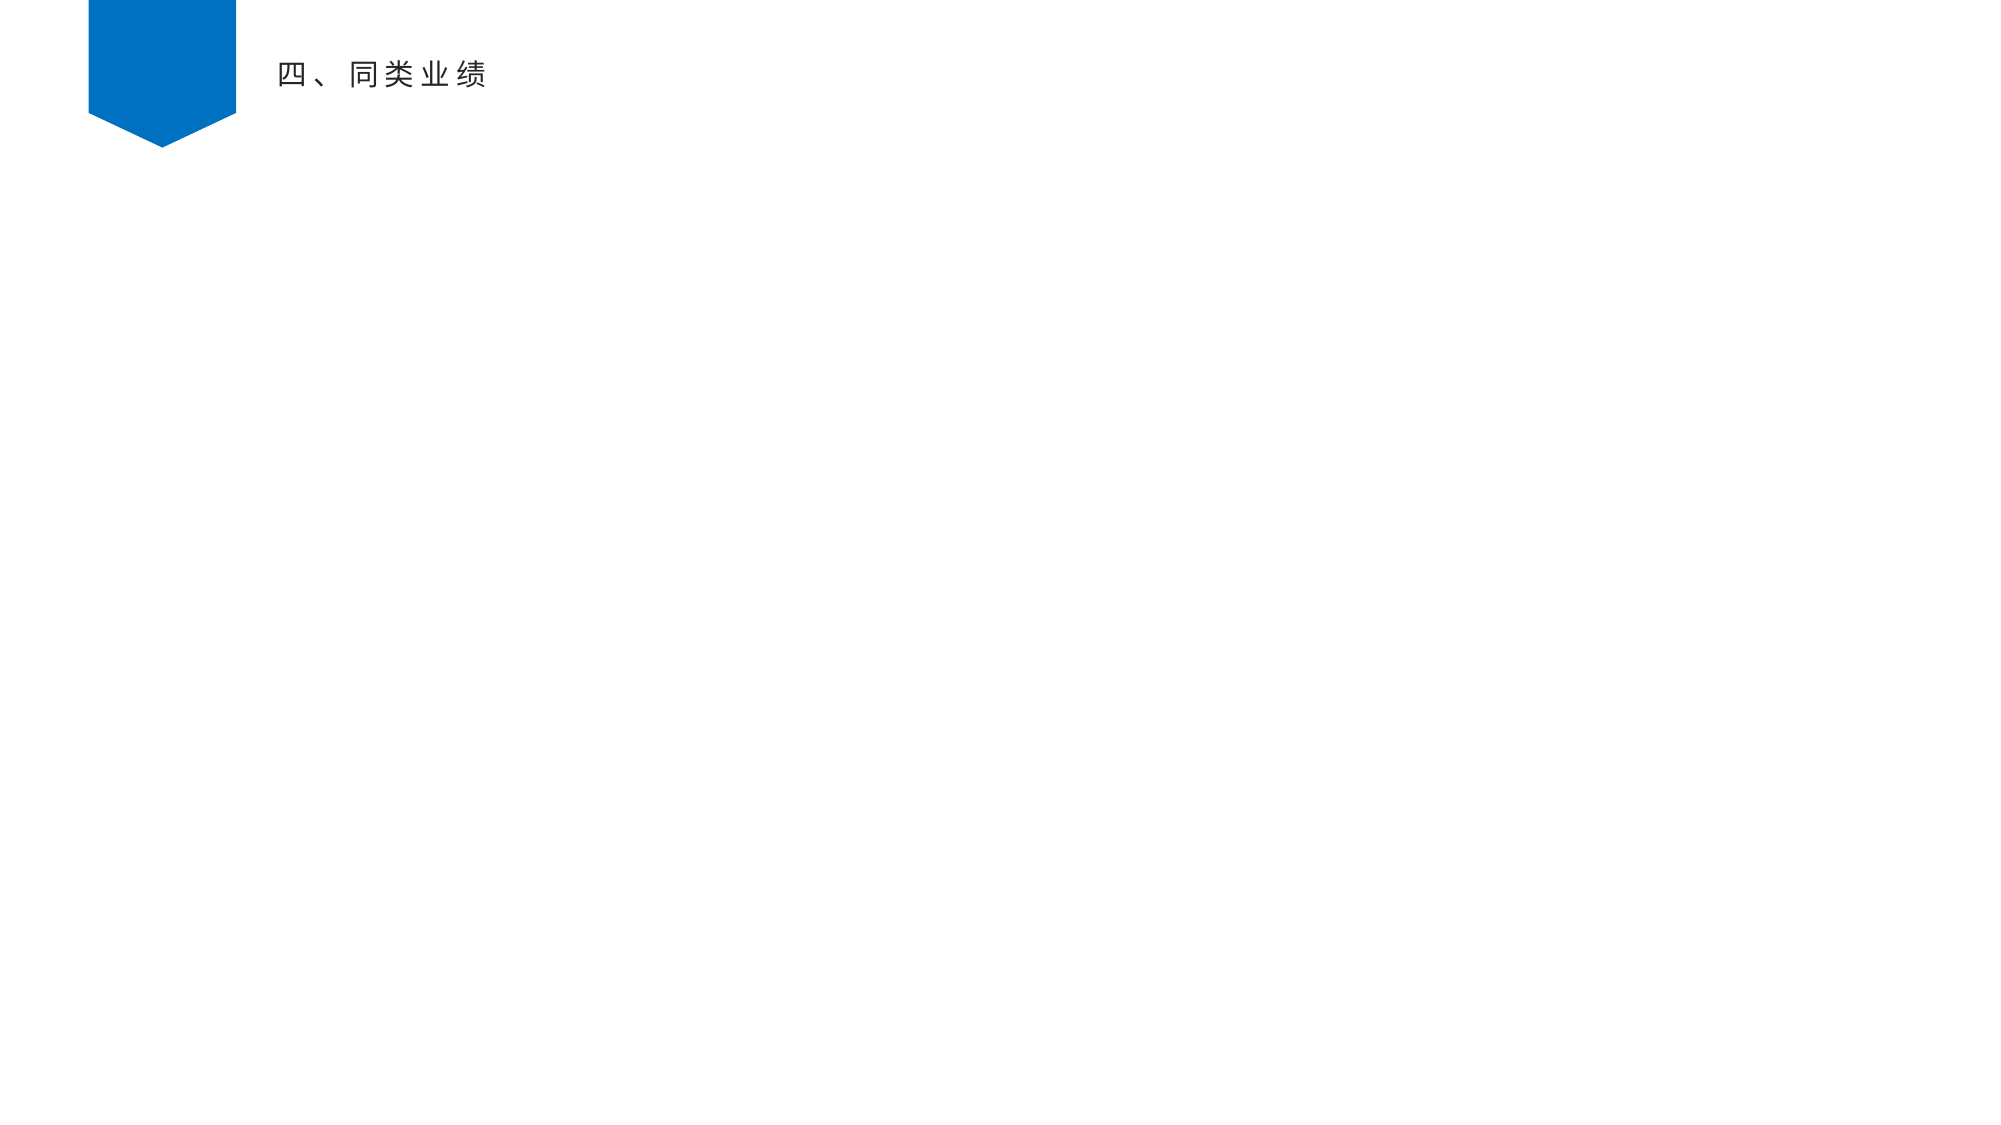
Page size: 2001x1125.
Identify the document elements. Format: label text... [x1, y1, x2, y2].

text_box [87, 0, 238, 149]
title 四、同类业绩 [262, 15, 1940, 132]
